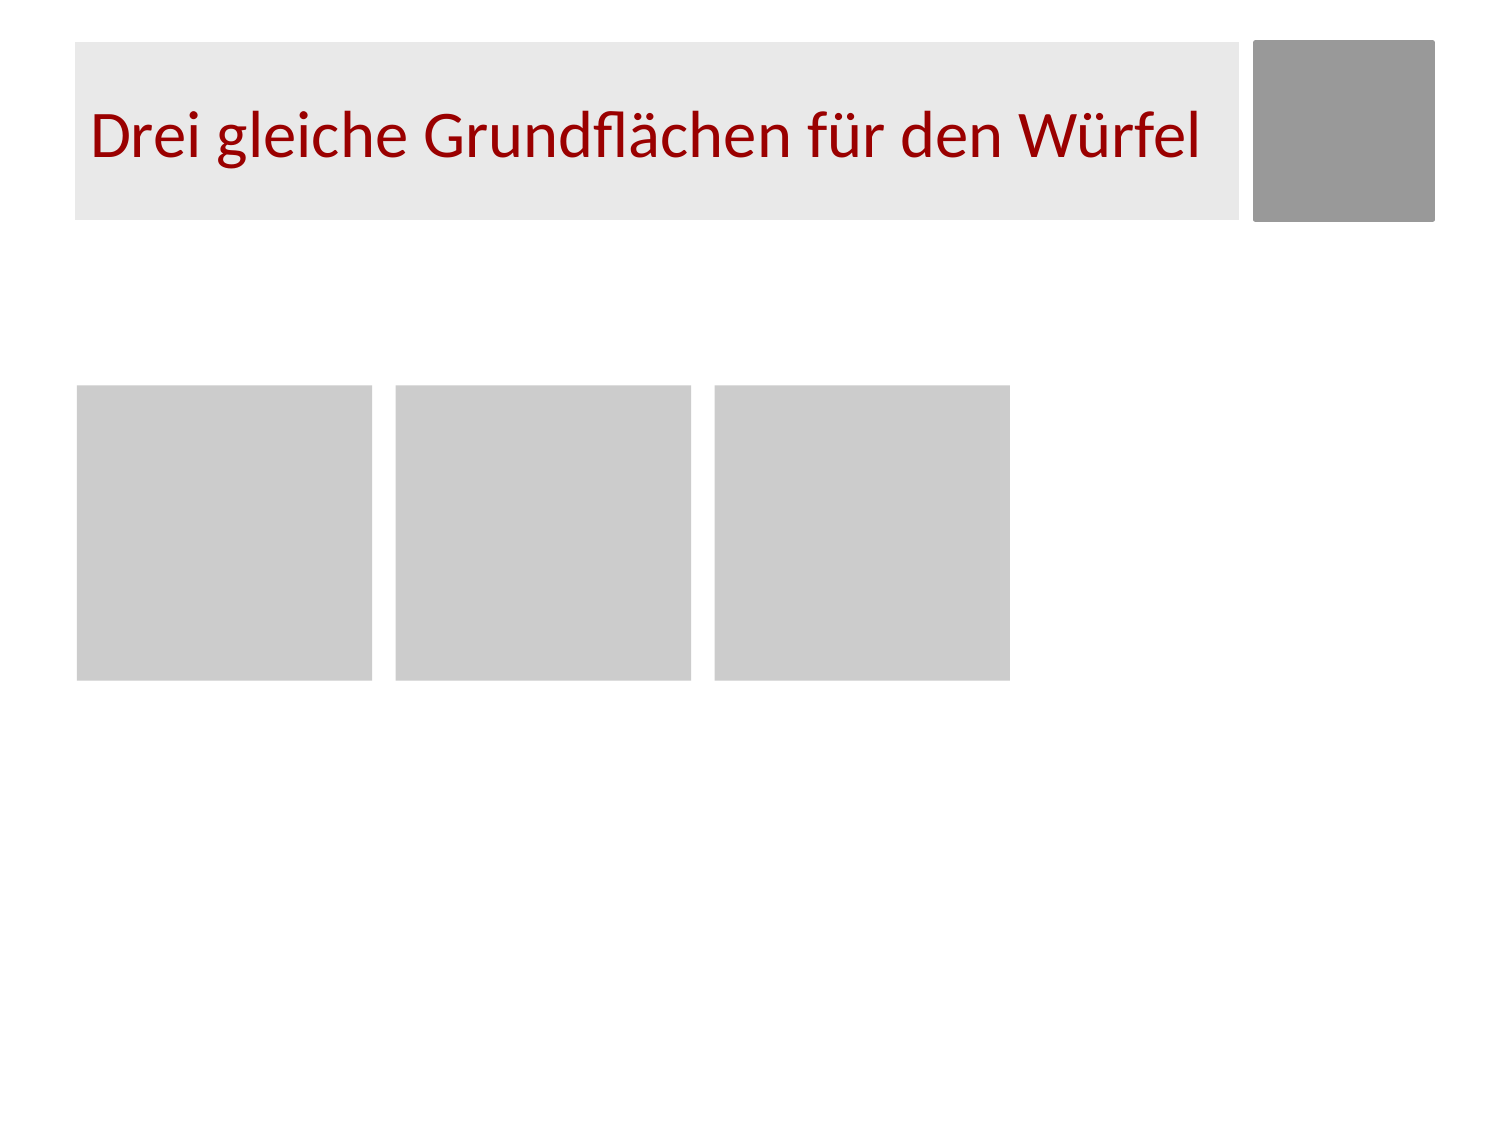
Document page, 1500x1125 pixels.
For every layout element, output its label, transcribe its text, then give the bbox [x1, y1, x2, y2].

text_box [75, 383, 374, 683]
text_box [713, 383, 1012, 683]
text_box [394, 383, 693, 683]
title Drei gleiche Grundflächen für den Würfel [75, 42, 1239, 220]
